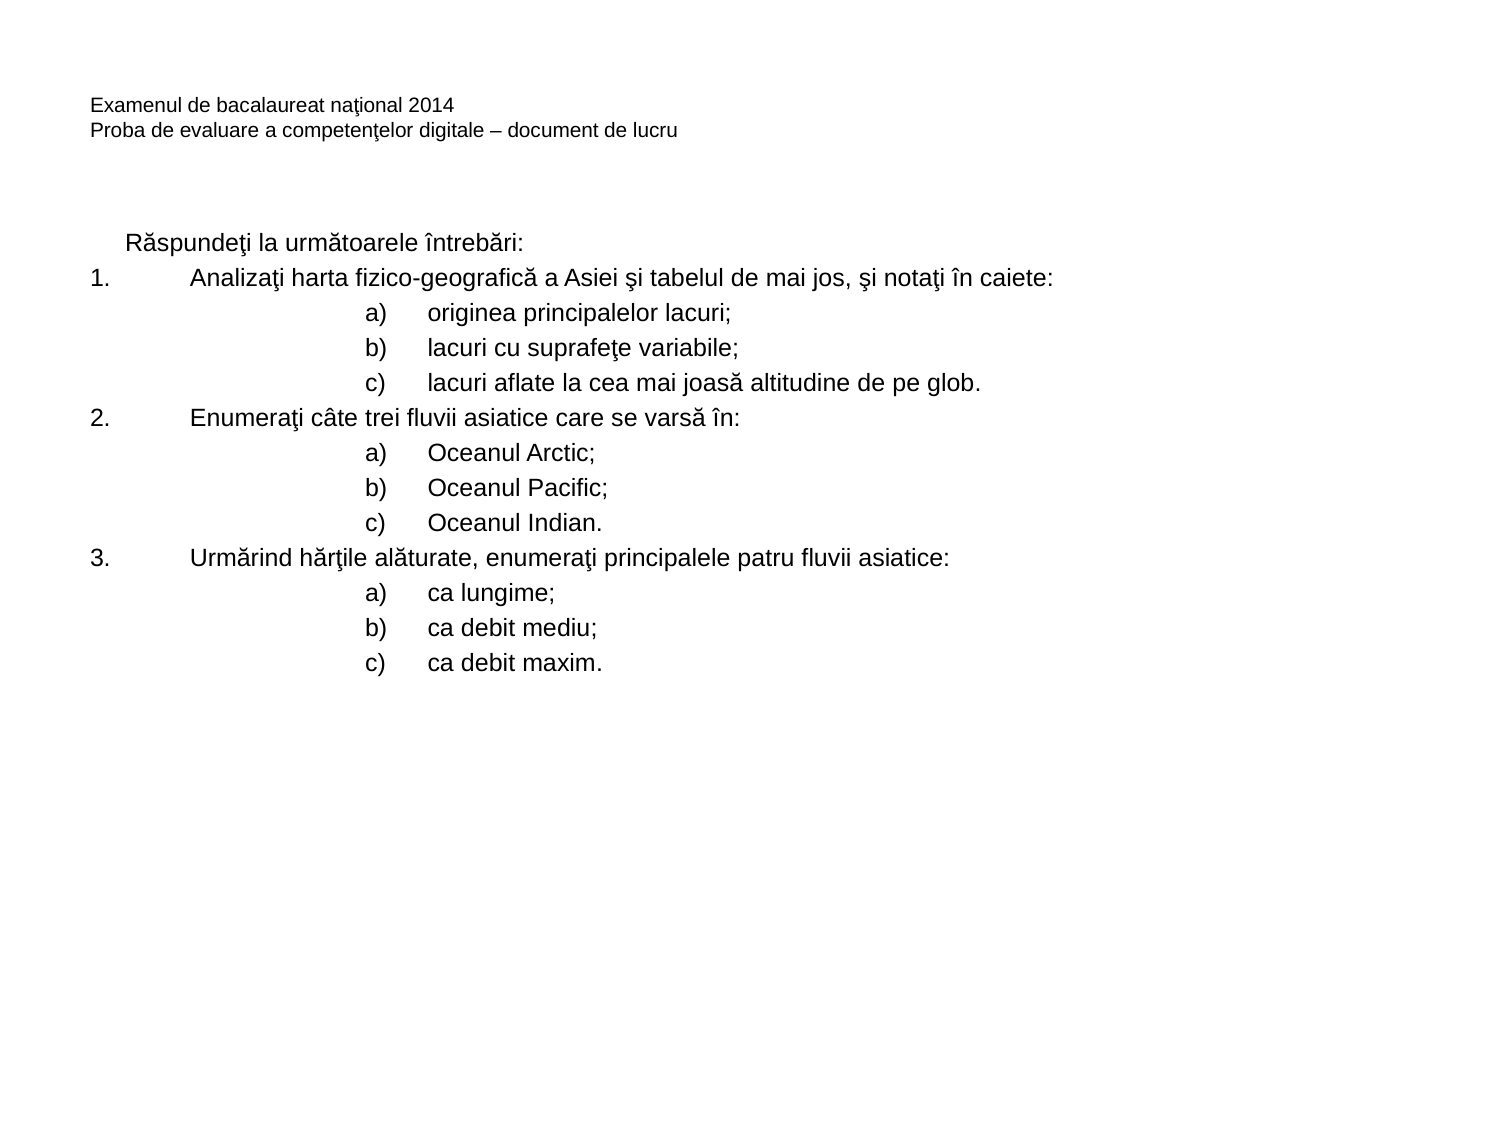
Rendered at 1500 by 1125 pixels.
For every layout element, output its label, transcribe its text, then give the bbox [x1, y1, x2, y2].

list Răspundeţi la următoarele întrebări: Analizaţi harta fizico-geografică a Asiei şi tabelul de mai jos, şi notaţi în caiete: originea principalelor lacuri; lacuri cu suprafeţe variabile; lacuri aflate la cea mai joasă altitudine de pe glob. Enumeraţi câte trei fluvii asiatice care se varsă în: Oceanul Arctic; Oceanul Pacific; Oceanul Indian. Urmărind hărţile alăturate, enumeraţi principalele patru fluvii asiatice: ca lungime; ca debit mediu; ca debit maxim. [74, 224, 1426, 1038]
title Examenul de bacalaureat naţional 2014 Proba de evaluare a competenţelor digitale – document de lucru [74, 44, 1426, 188]
